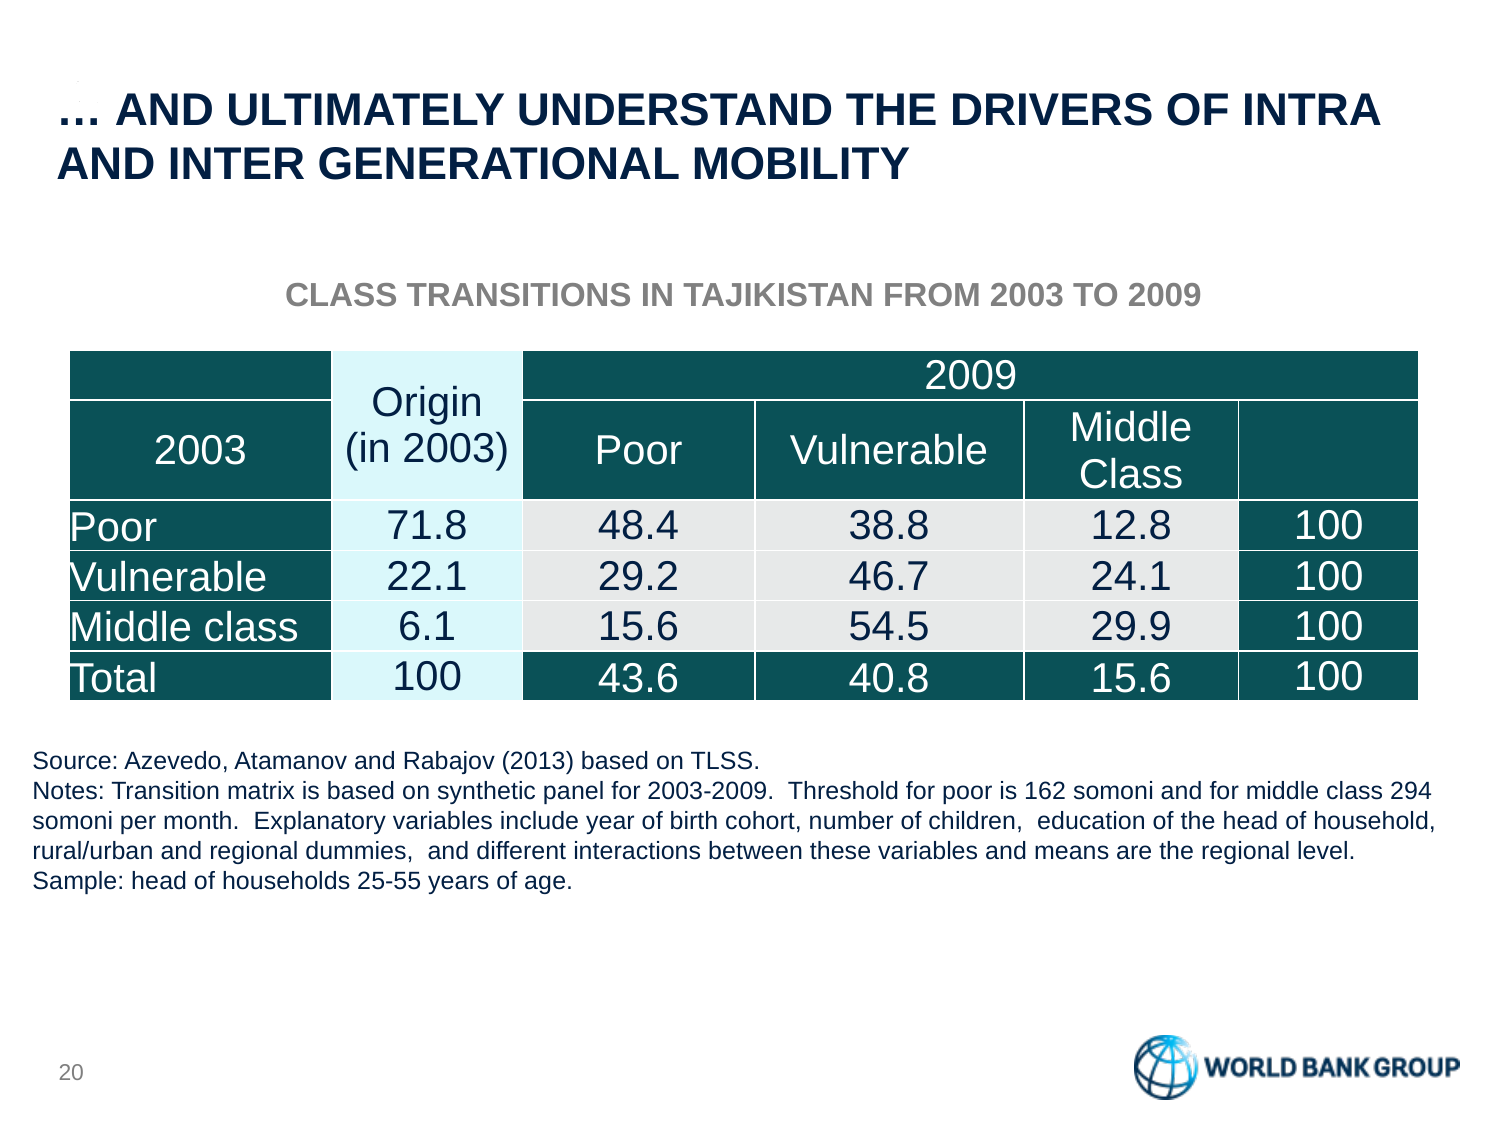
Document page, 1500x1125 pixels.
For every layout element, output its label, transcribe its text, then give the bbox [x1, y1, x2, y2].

table_cell 15.6 [1025, 652, 1238, 700]
table_cell 100 [1239, 652, 1418, 700]
table_cell Middle class [70, 601, 331, 650]
text_box CLASS TRANSITIONS IN TAJIKISTAN FROM 2003 TO 2009 [206, 265, 1282, 321]
table_cell Total [70, 652, 331, 700]
table_cell Vulnerable [756, 401, 1023, 499]
table_cell 100 [1239, 601, 1418, 650]
table_cell 22.1 [333, 551, 522, 600]
table_cell 38.8 [756, 501, 1023, 550]
table_header [70, 351, 331, 399]
table_cell 46.7 [756, 551, 1023, 600]
table_cell 100 [333, 652, 522, 700]
table_cell 100 [1239, 551, 1418, 600]
table_header 2009 [523, 351, 1418, 399]
table_cell 2003 [70, 401, 331, 499]
table_cell 29.9 [1025, 601, 1238, 650]
table_cell 29.2 [523, 551, 754, 600]
table_cell 40.8 [756, 652, 1023, 700]
table_cell 54.5 [756, 601, 1023, 650]
table_cell 71.8 [333, 501, 522, 550]
picture [1134, 1035, 1460, 1100]
table_header Origin (in 2003) [333, 351, 522, 499]
table_cell [1239, 401, 1418, 499]
table_cell Middle Class [1025, 401, 1238, 499]
table_cell 6.1 [333, 601, 522, 650]
slide_number 20 [58, 1041, 150, 1101]
table_cell 43.6 [523, 652, 754, 700]
title … AND ULTIMATELY UNDERSTAND THE DRIVERS OF INTRA AND INTER GENERATIONAL MOBILITY [56, 49, 1441, 219]
table_cell Poor [70, 501, 331, 550]
table_cell 100 [1239, 501, 1418, 550]
table_cell 24.1 [1025, 551, 1238, 600]
table_cell Poor [523, 401, 754, 499]
text_box Source: Azevedo, Atamanov and Rabajov (2013) based on TLSS. Notes: Transition matrix is based on synthetic panel for 2003-2009. Threshold for poor is 162 somoni and for middle class 294 somoni per month. Explanatory variables include year of birth cohort, number of children, education of the head of household, rural/urban and regional dummies, and different interactions between these variables and means are the regional level. Sample: head of households 25-55 years of age. [17, 737, 1471, 902]
table_cell 15.6 [523, 601, 754, 650]
table_cell 48.4 [523, 501, 754, 550]
table_cell 12.8 [1025, 501, 1238, 550]
table_cell Vulnerable [70, 551, 331, 600]
